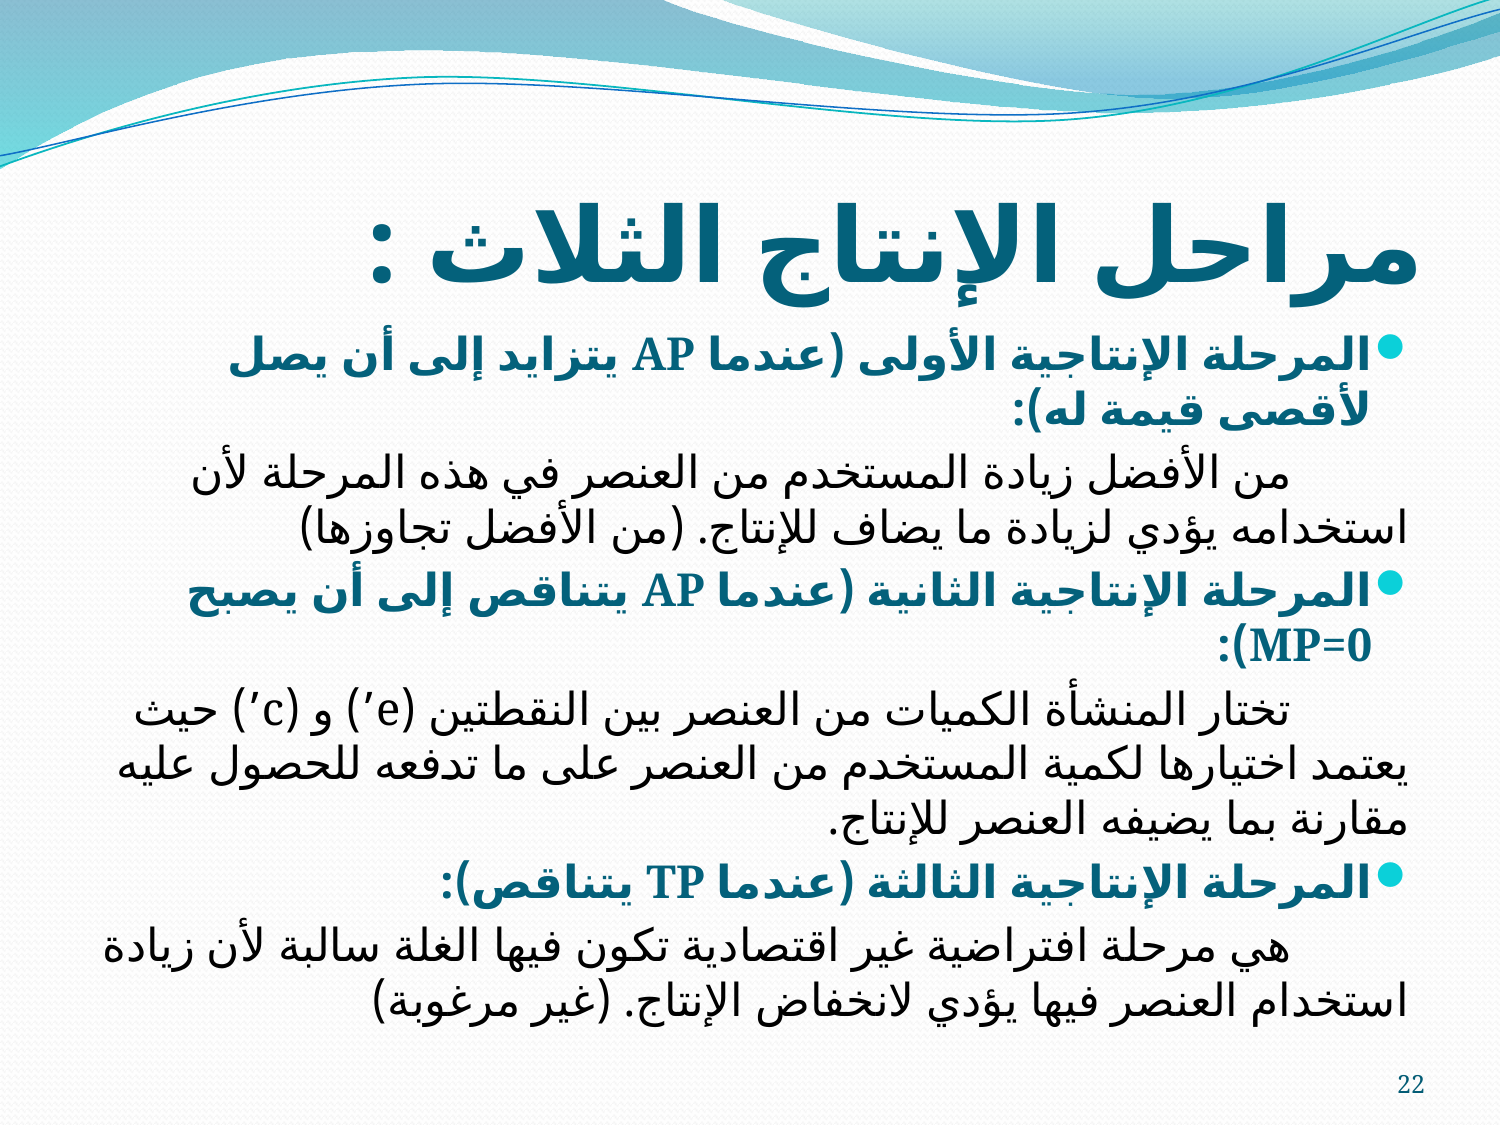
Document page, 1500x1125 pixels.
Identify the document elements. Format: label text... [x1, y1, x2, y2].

slide_number 22 [1299, 1042, 1425, 1103]
list المرحلة الإنتاجية الأولى (عندما AP يتزايد إلى أن يصل لأقصى قيمة له): من الأفضل زيادة المستخدم من العنصر في هذه المرحلة لأن استخدامه يؤدي لزيادة ما يضاف للإنتاج. (من الأفضل تجاوزها) المرحلة الإنتاجية الثانية (عندما AP يتناقص إلى أن يصبح MP=0): تختار المنشأة الكميات من العنصر بين النقطتين (e’) و (c’) حيث يعتمد اختيارها لكمية المستخدم من العنصر على ما تدفعه للحصول عليه مقارنة بما يضيفه العنصر للإنتاج. المرحلة الإنتاجية الثالثة (عندما TP يتناقص): هي مرحلة افتراضية غير اقتصادية تكون فيها الغلة سالبة لأن زيادة استخدام العنصر فيها يؤدي لانخفاض الإنتاج. (غير مرغوبة) [75, 317, 1425, 1038]
title مراحل الإنتاج الثلاث : [75, 115, 1425, 303]
